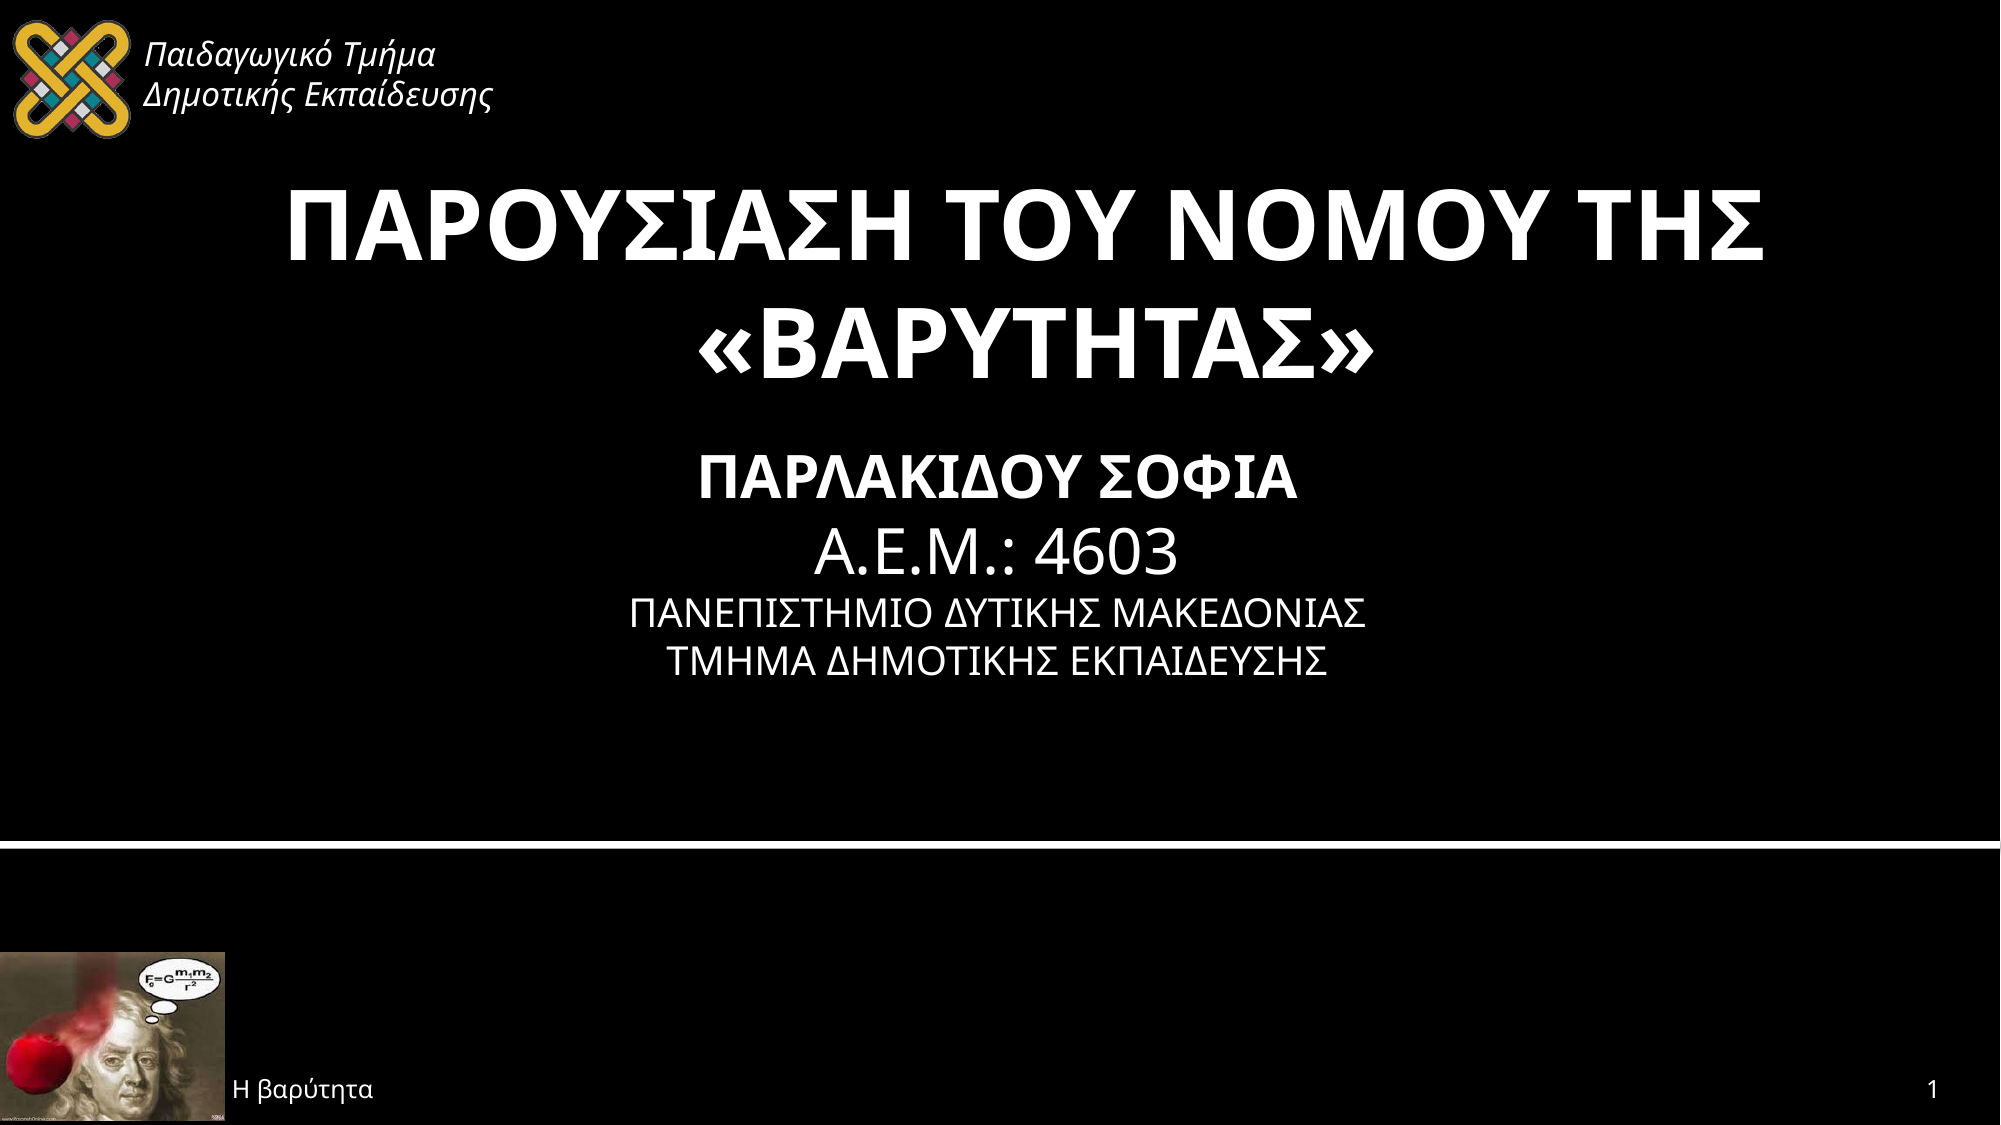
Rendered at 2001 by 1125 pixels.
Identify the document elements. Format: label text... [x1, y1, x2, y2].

title ΠΑΡΟΥΣΙΑΣΗ TOY ΝΟΜΟΥ ΤΗΣ «ΒΑΡΥΤΗΤΑΣ» [150, 162, 1917, 438]
picture [0, 7, 143, 151]
slide_number 1 [1794, 1062, 1955, 1108]
subtitle ΠΑΡΛΑΚΙΔΟΥ ΣΟΦΙΑ Α.Ε.Μ.: 4603 ΠΑΝΕΠΙΣΤΗΜΙΟ ΔΥΤΙΚΗΣ ΜΑΚΕΔΟΝΙΑΣ ΤΜΗΜΑ ΔΗΜΟΤΙΚΗΣ ΕΚΠΑΙΔΕΥΣΗΣ [108, 437, 1875, 684]
footer Η βαρύτητα [224, 1062, 1429, 1108]
picture [0, 952, 225, 1121]
